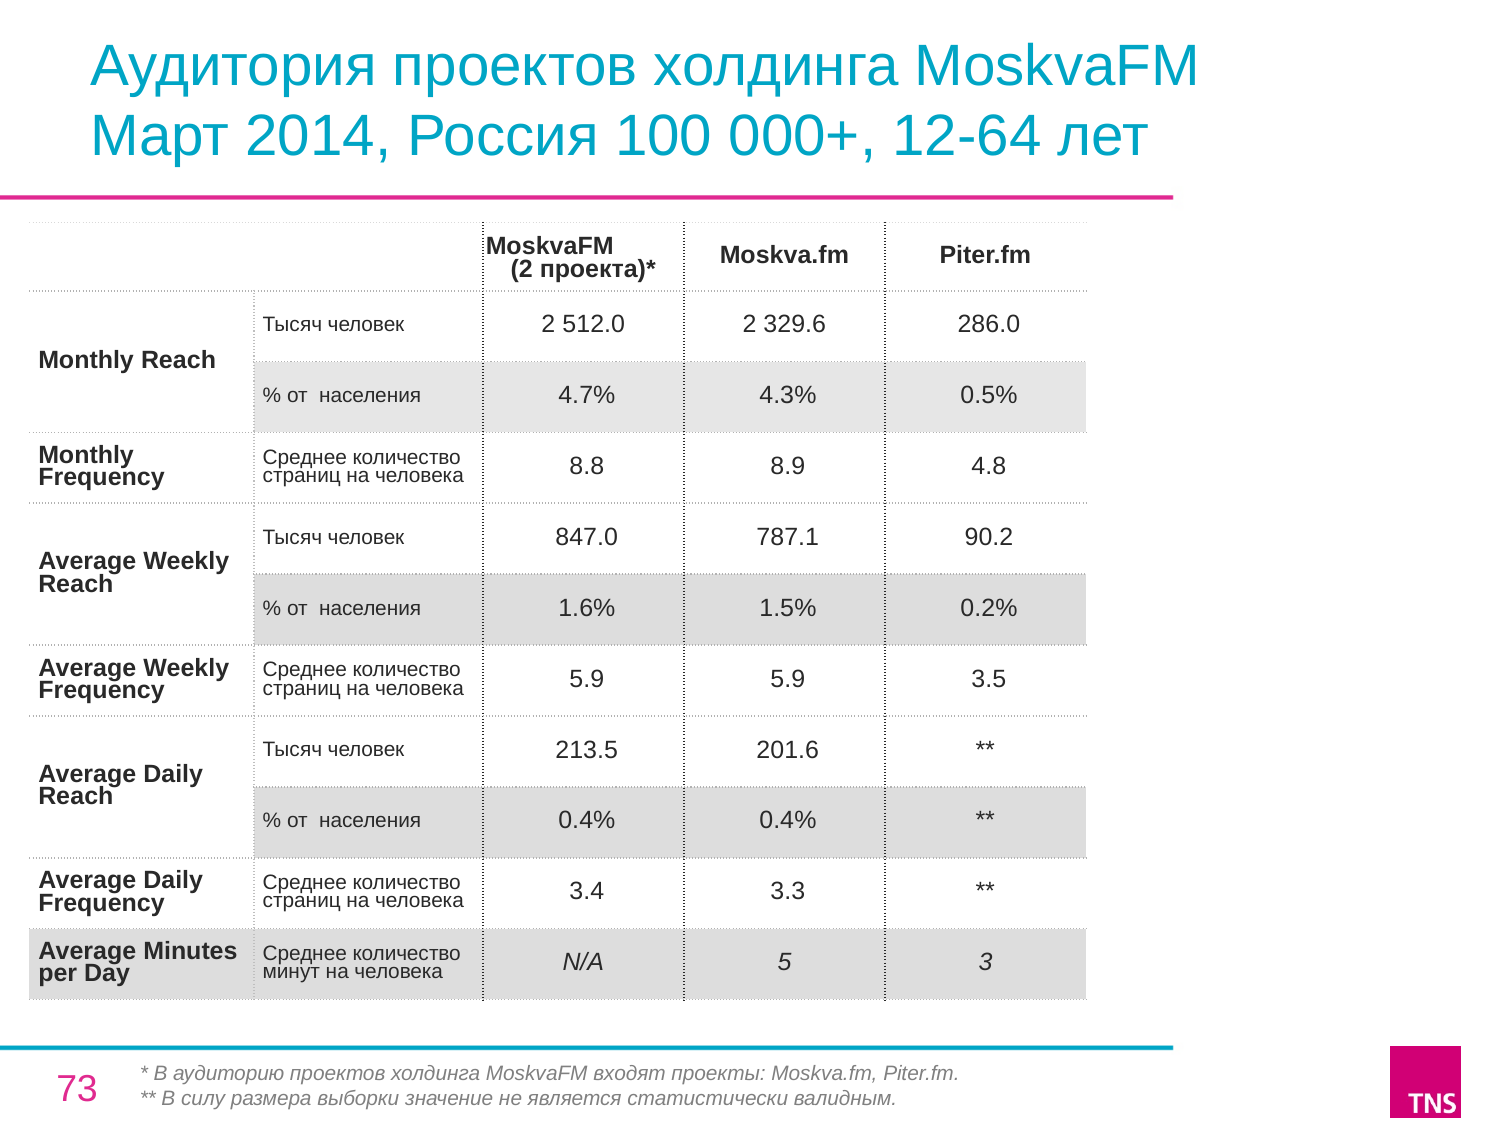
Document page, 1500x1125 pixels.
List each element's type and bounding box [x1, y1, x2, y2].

text_box [124, 1052, 1463, 1117]
title [74, 8, 1476, 187]
slide_number [40, 1055, 392, 1125]
picture [0, 0, 1500, 1125]
table_cell [29, 291, 1086, 999]
table_header [29, 223, 1086, 291]
